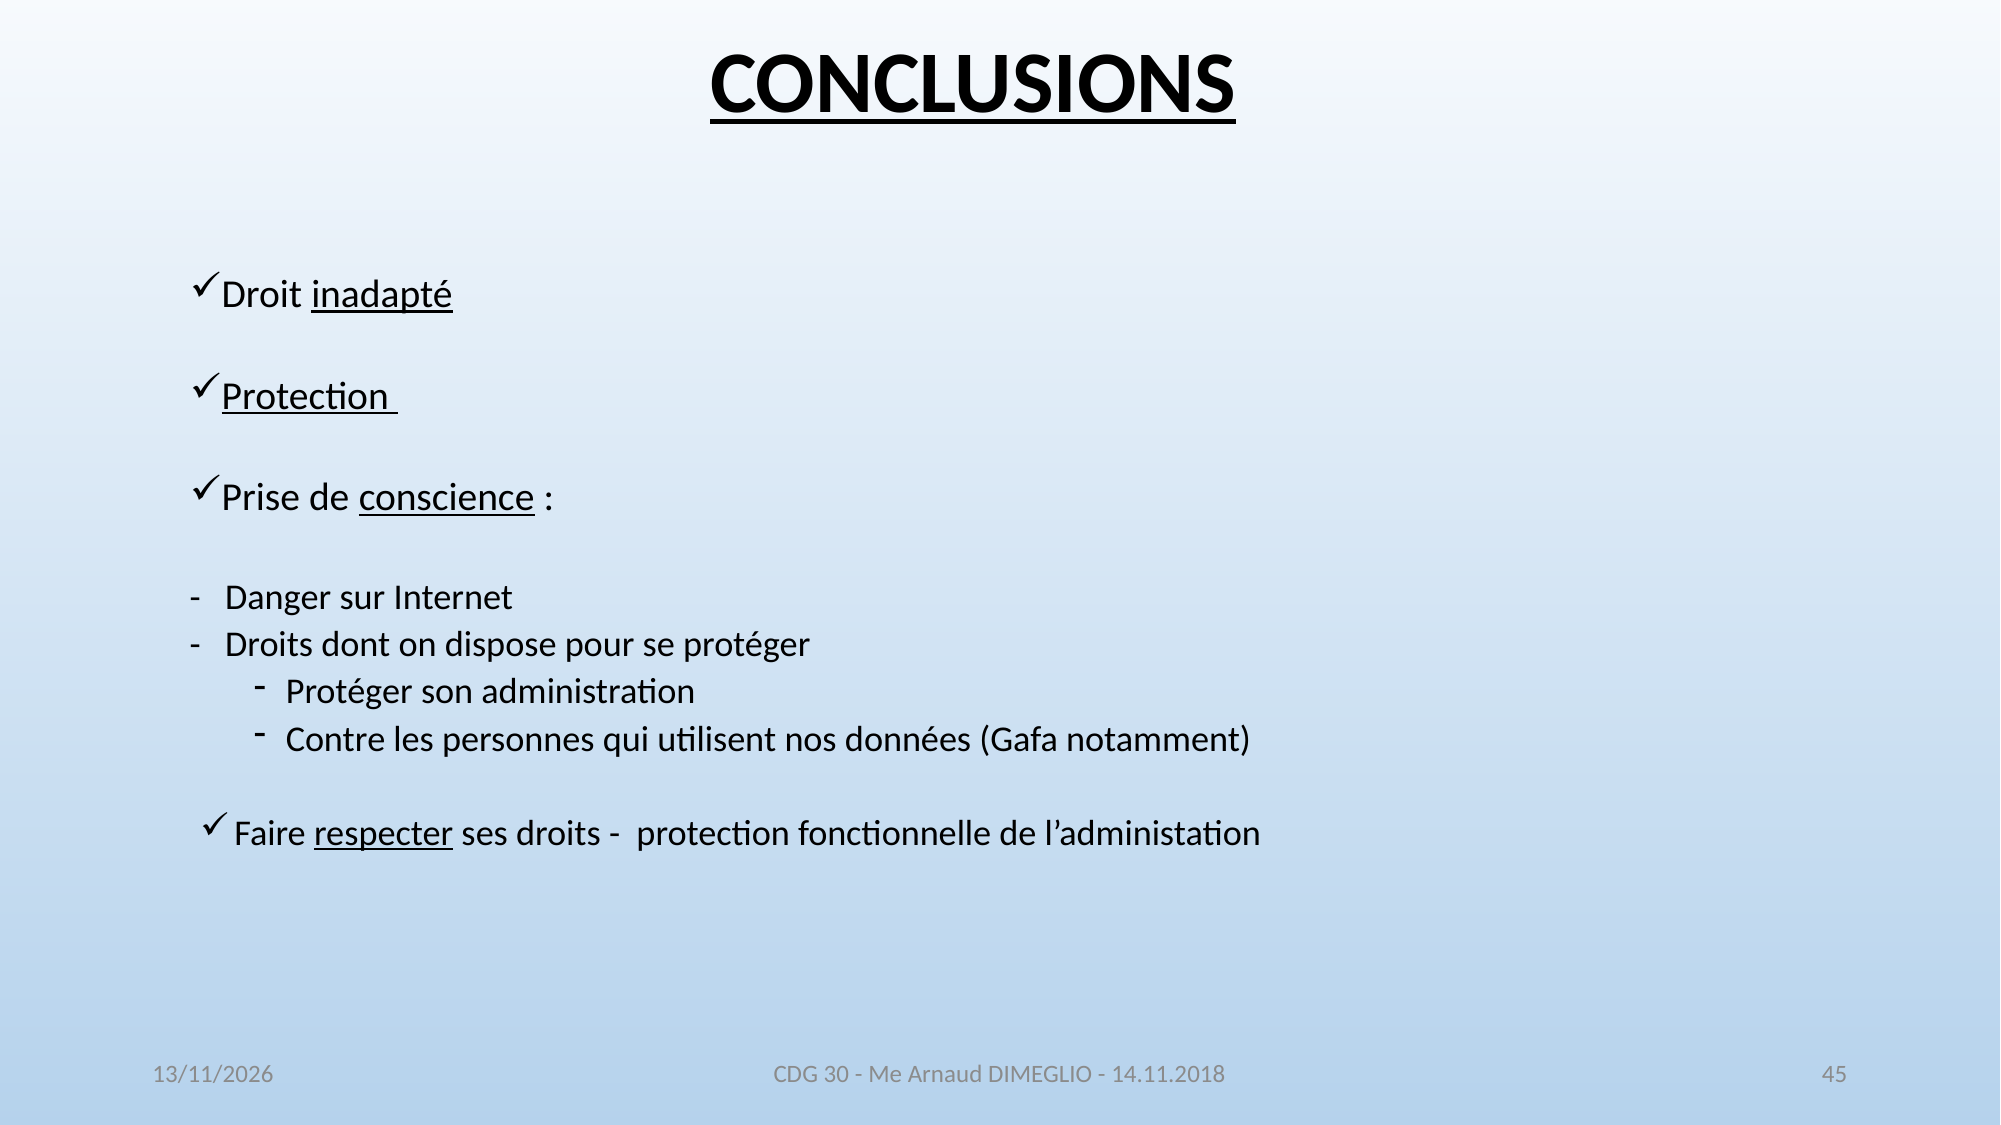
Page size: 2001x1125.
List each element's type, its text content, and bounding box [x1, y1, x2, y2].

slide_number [137, 1042, 588, 1103]
slide_number 45 [1412, 1042, 1863, 1103]
footer CDG 30 - Me Arnaud DIMEGLIO - 14.11.2018 [662, 1042, 1338, 1103]
title CONCLUSIONS [110, 28, 1836, 246]
list Droit inadapté Protection Prise de conscience : - Danger sur Internet - Droits dont on dispose pour se protéger Protéger son administration Contre les personnes qui utilisent nos données (Gafa notamment) Faire respecter ses droits - protection fonctionnelle de l’administation [110, 266, 1836, 970]
